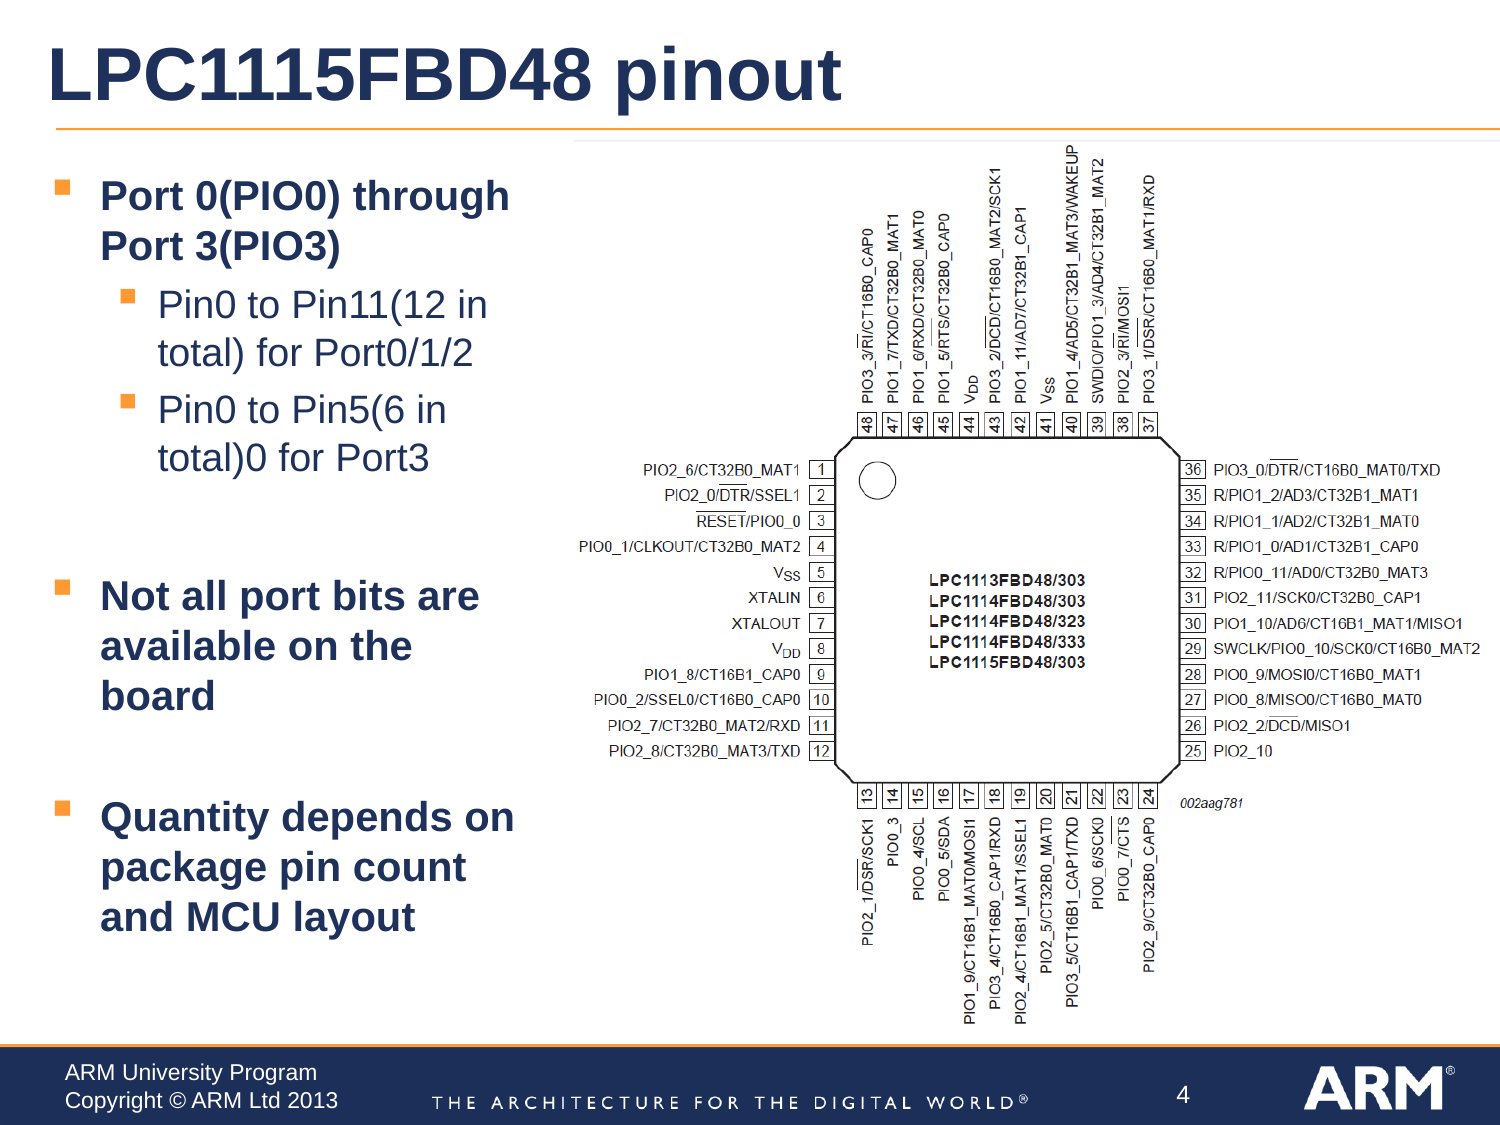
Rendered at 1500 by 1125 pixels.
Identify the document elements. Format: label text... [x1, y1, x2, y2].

list Port 0(PIO0) through Port 3(PIO3) Pin0 to Pin11(12 in total) for Port0/1/2 Pin0 to Pin5(6 in total)0 for Port3 Not all port bits are available on the board Quantity depends on package pin count and MCU layout [37, 162, 540, 927]
title LPC1115FBD48 pinout [34, 1, 1500, 141]
picture [573, 140, 1500, 1038]
picture [0, 1048, 1500, 1125]
